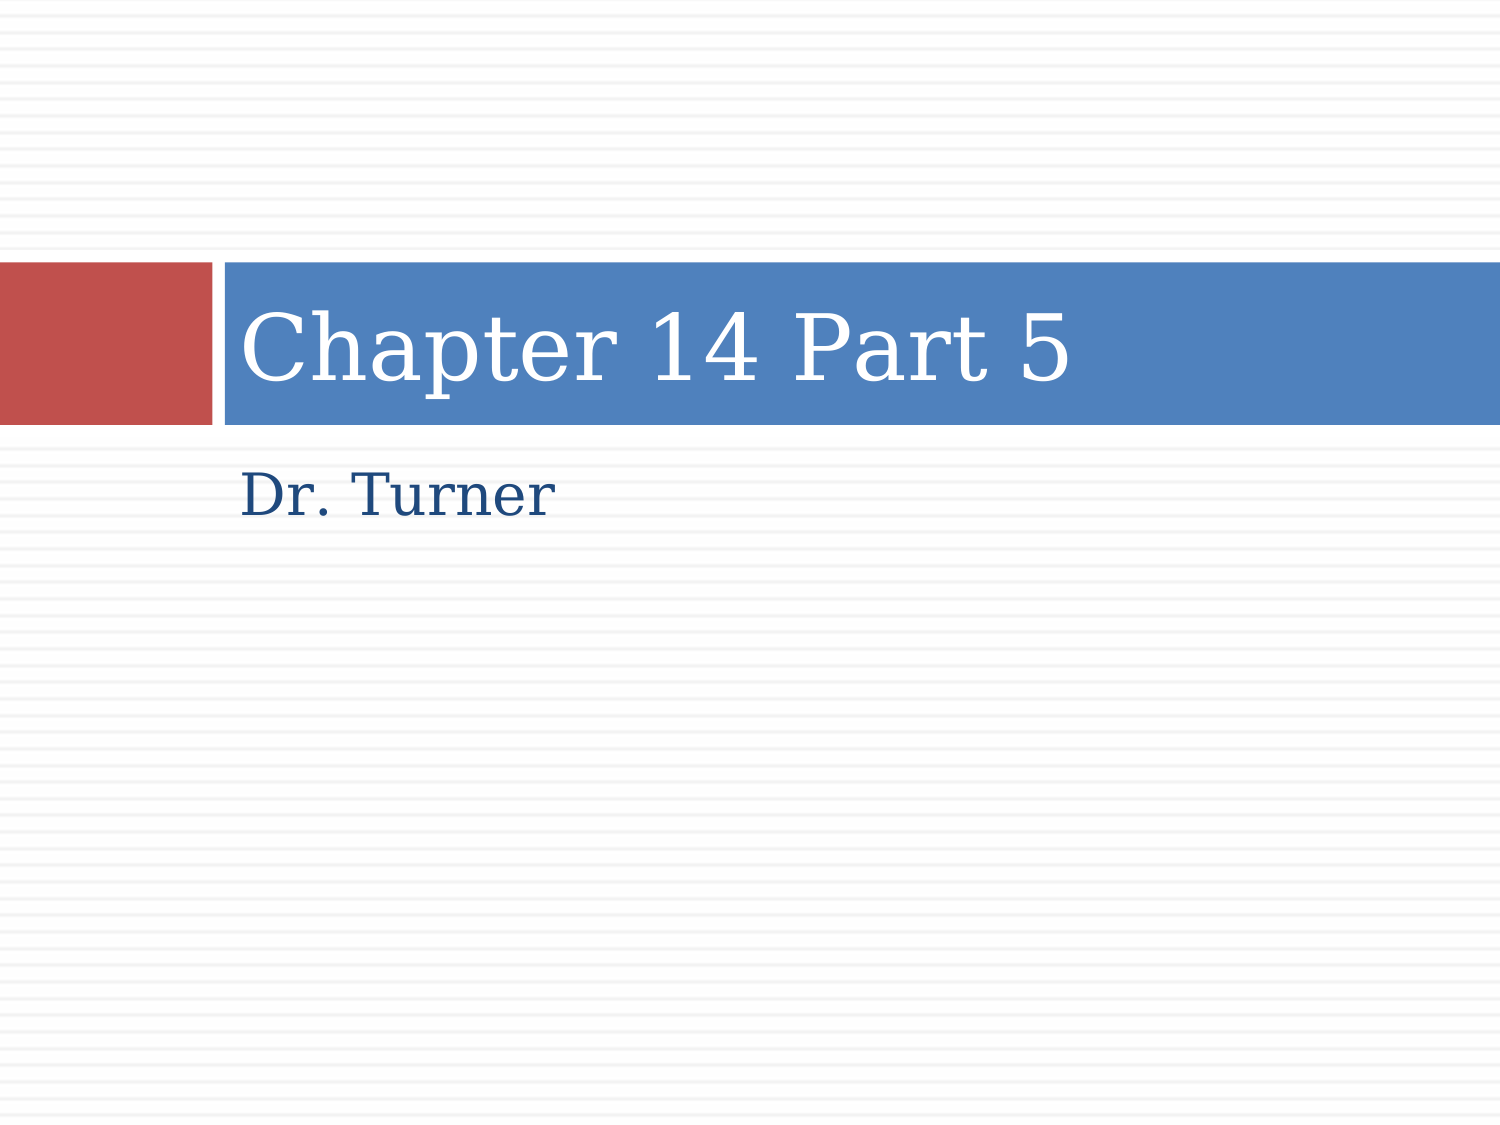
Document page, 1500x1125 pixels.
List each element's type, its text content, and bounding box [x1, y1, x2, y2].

title Chapter 14 Part 5 [225, 262, 1475, 425]
list Dr. Turner [225, 450, 1394, 725]
